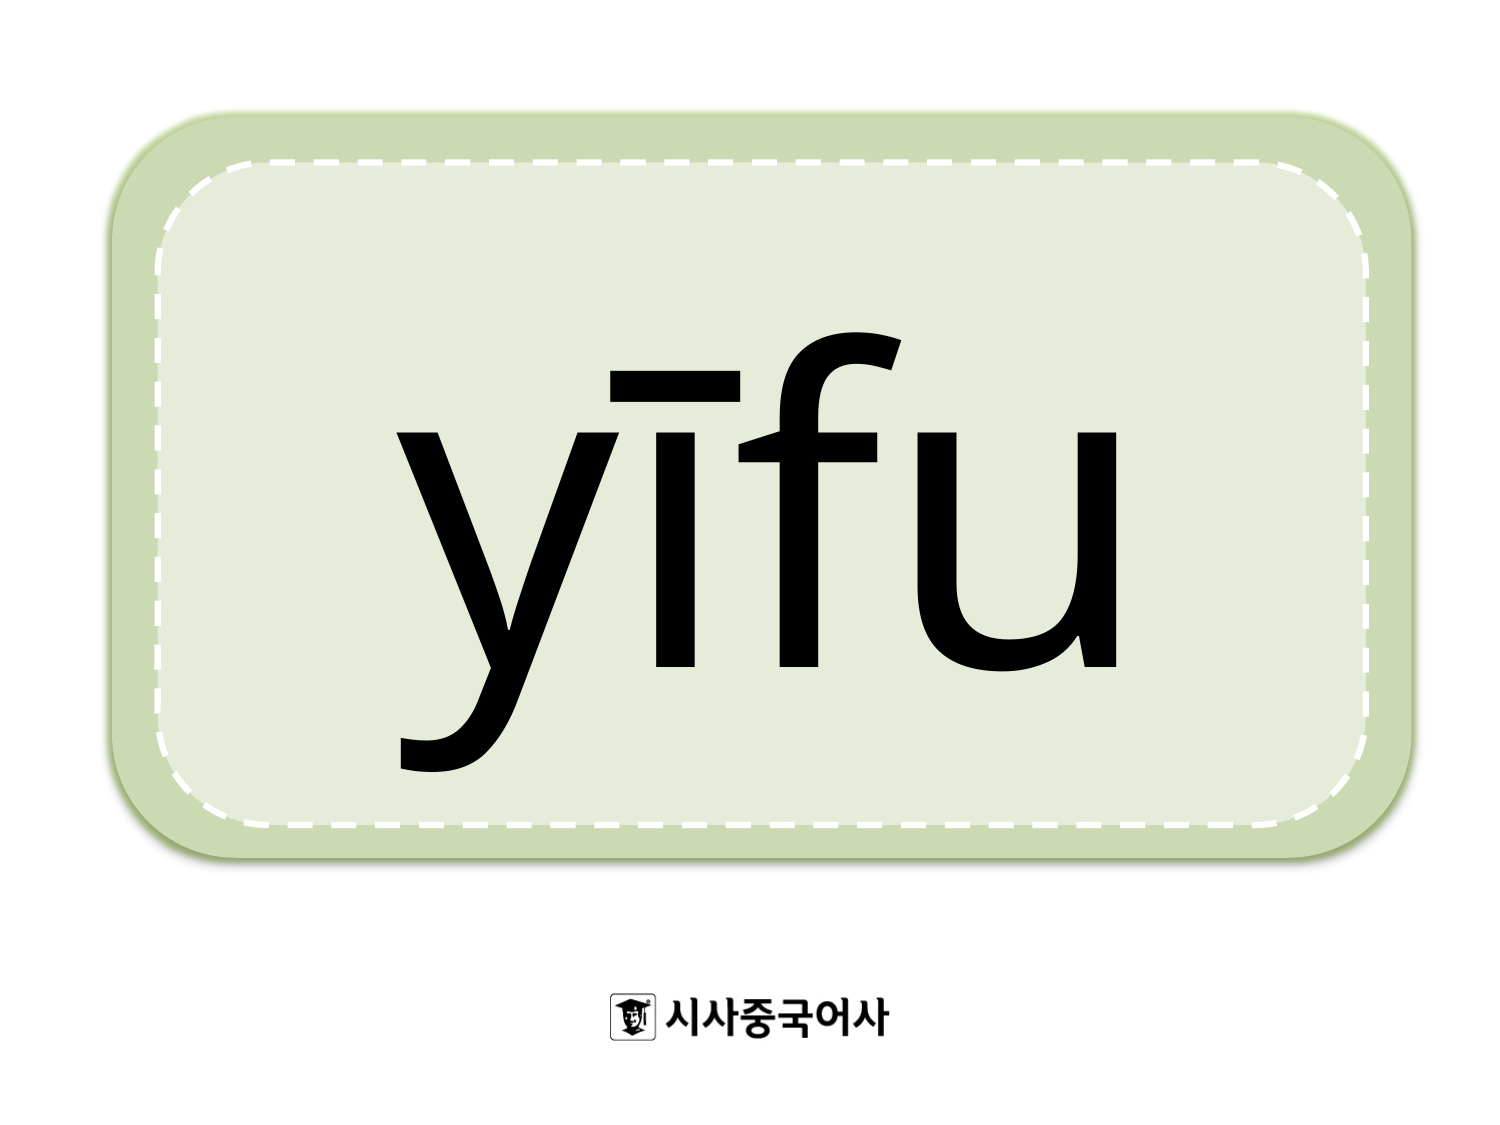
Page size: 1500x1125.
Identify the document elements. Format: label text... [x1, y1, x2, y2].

text_box yīfu [171, 160, 1380, 824]
picture [602, 987, 898, 1047]
